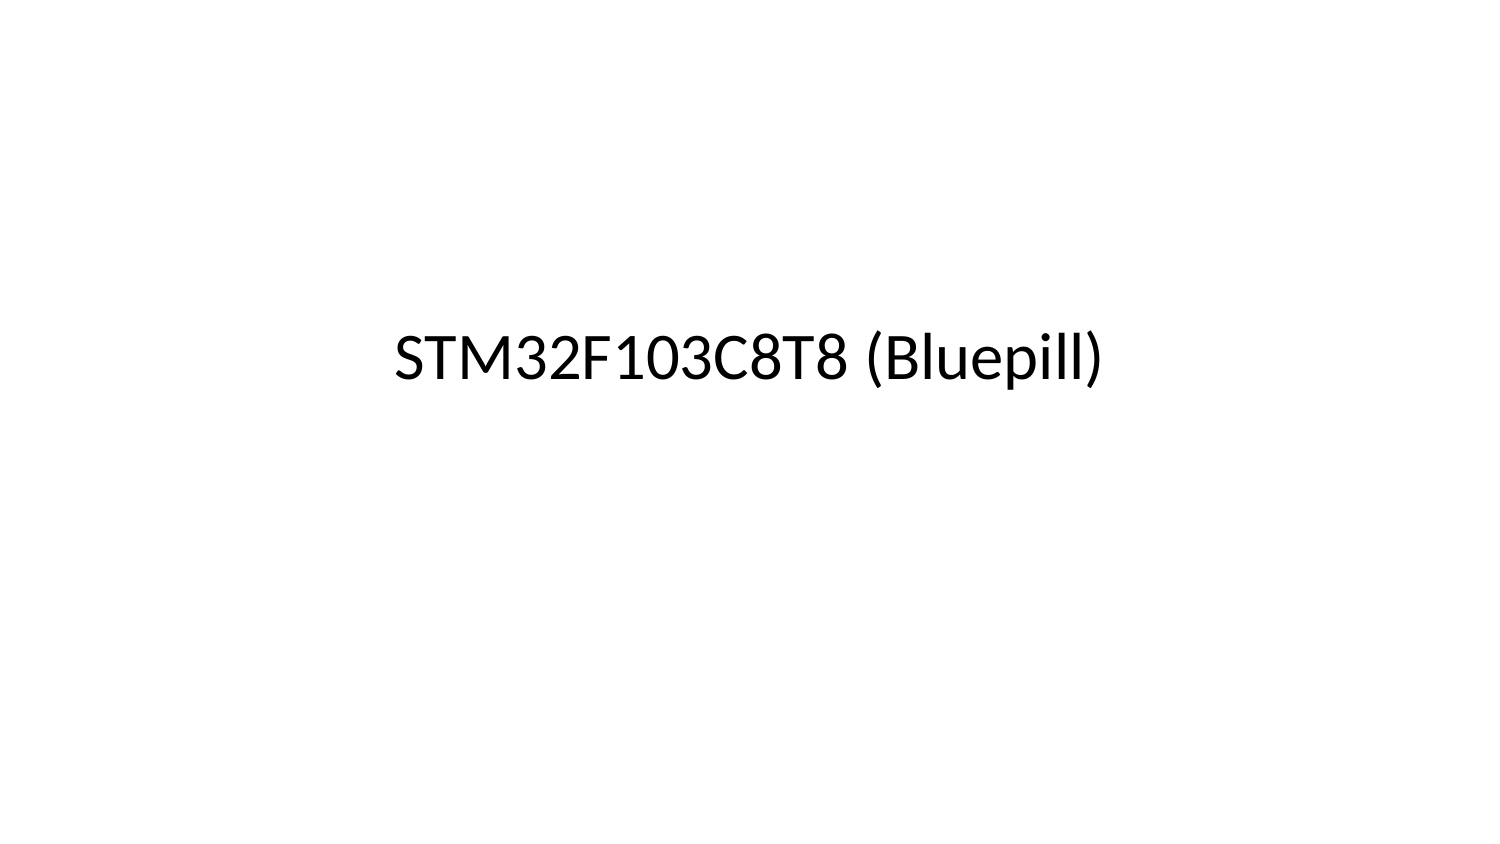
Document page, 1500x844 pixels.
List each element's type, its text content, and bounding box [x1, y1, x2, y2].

title STM32F103C8T8 (Bluepill) [112, 262, 1388, 443]
